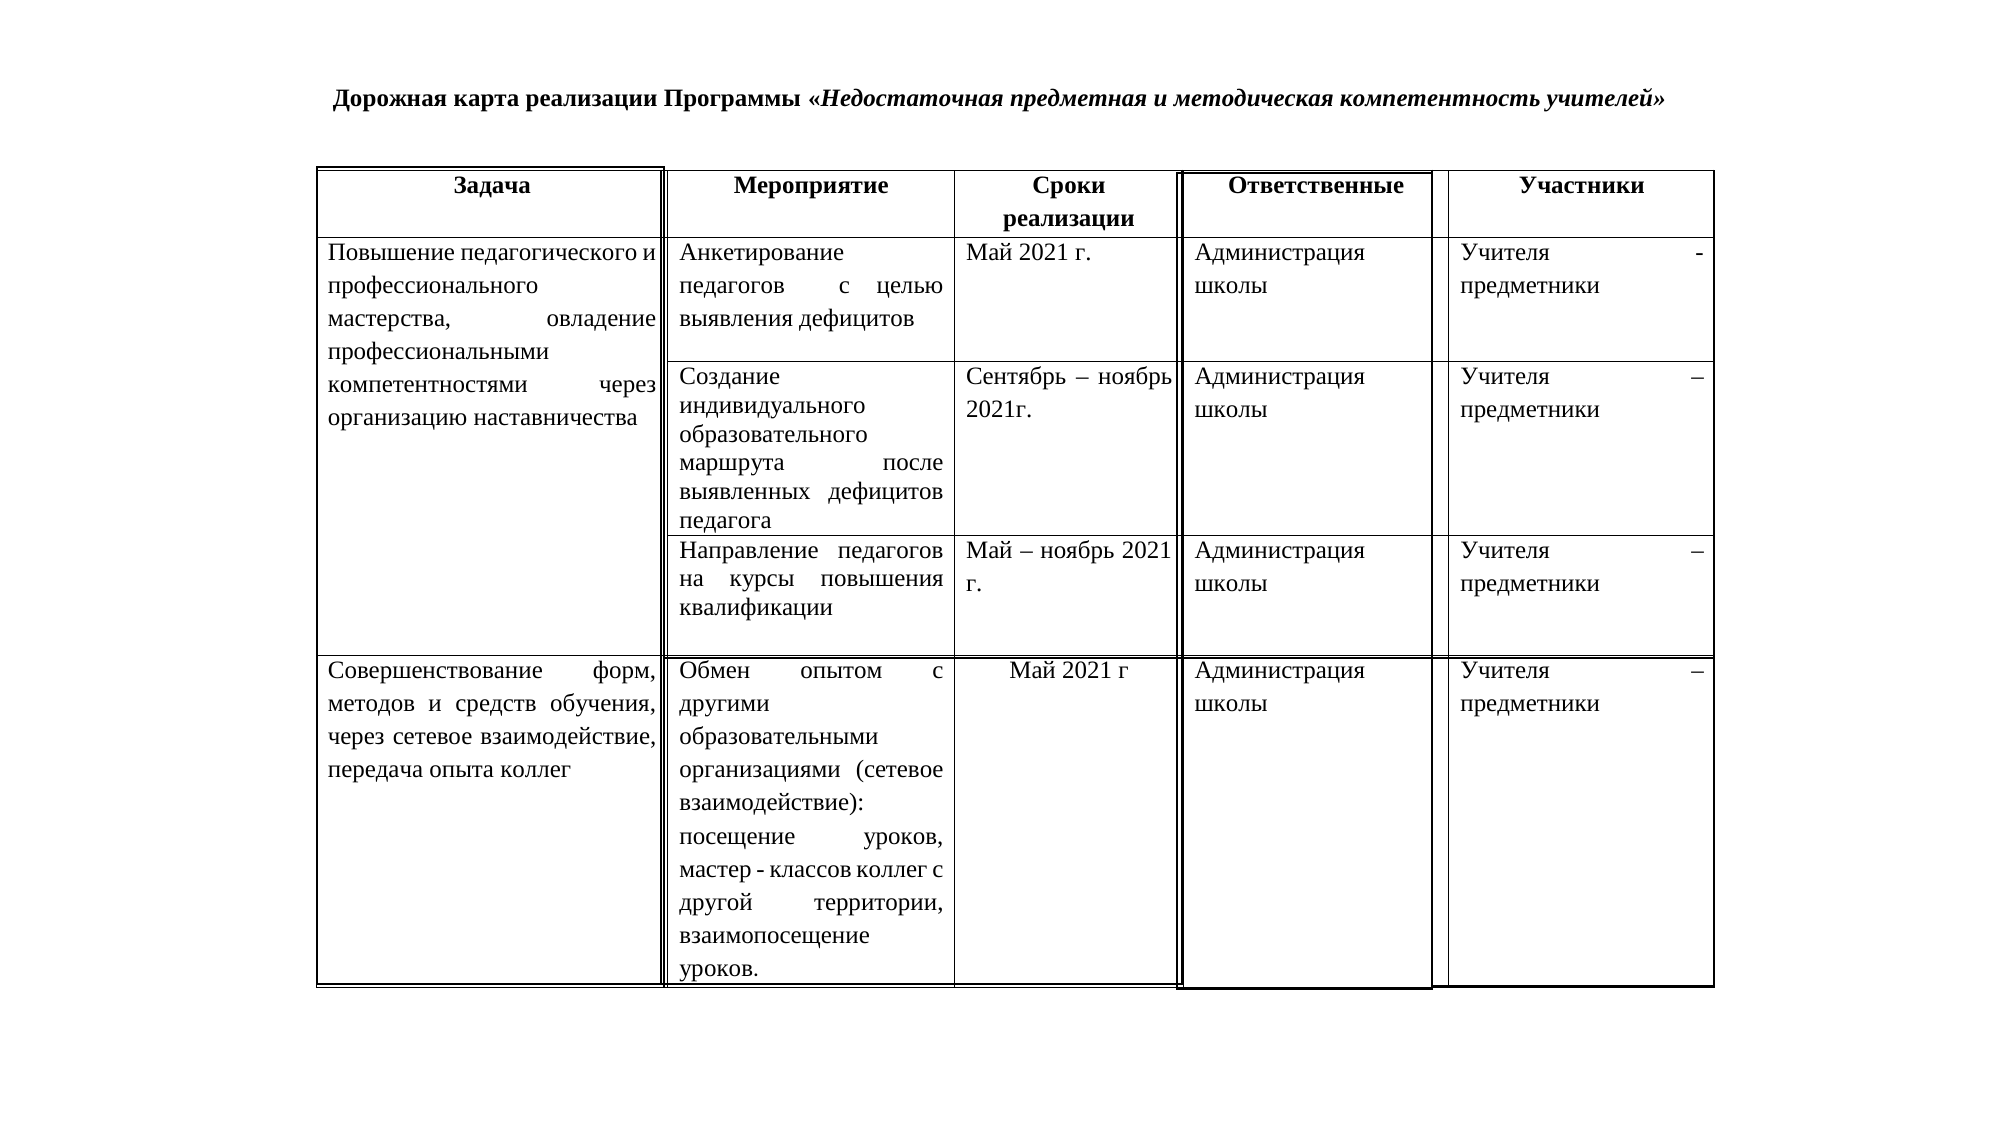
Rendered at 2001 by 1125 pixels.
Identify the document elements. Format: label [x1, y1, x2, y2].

picture [240, 83, 1759, 1042]
